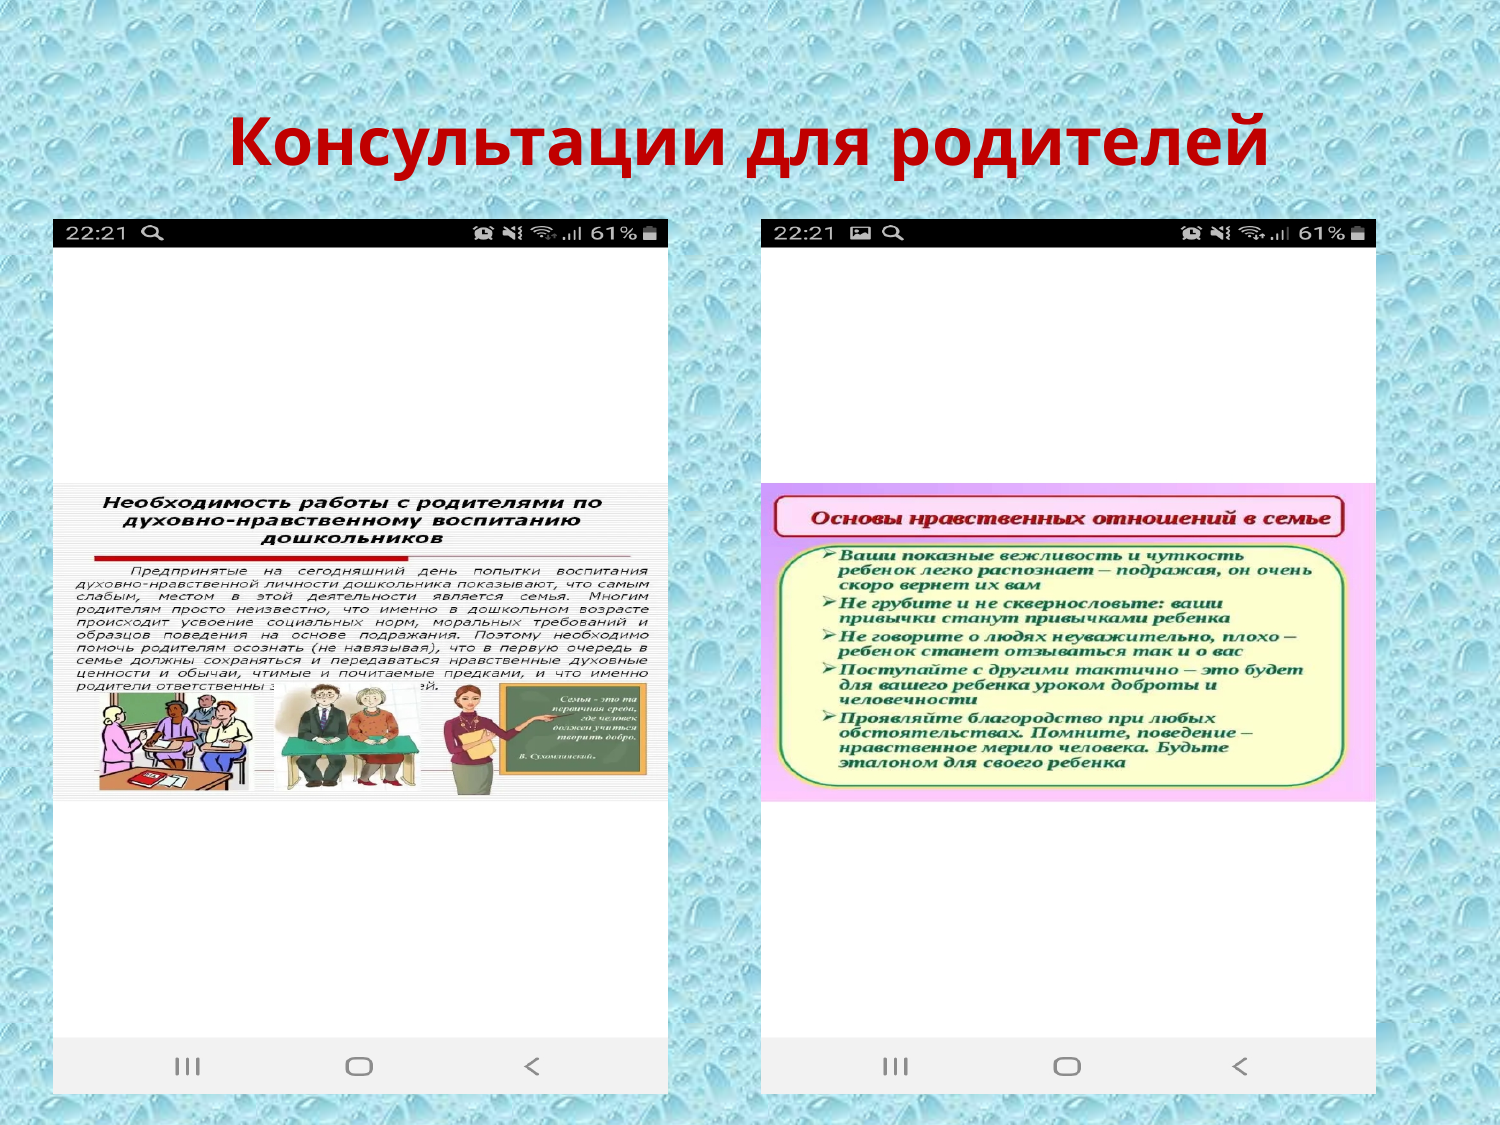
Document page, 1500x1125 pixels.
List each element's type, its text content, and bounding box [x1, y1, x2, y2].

title Консультации для родителей [75, 45, 1425, 233]
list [761, 219, 1377, 1095]
picture [0, 0, 1500, 1125]
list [52, 219, 668, 1095]
